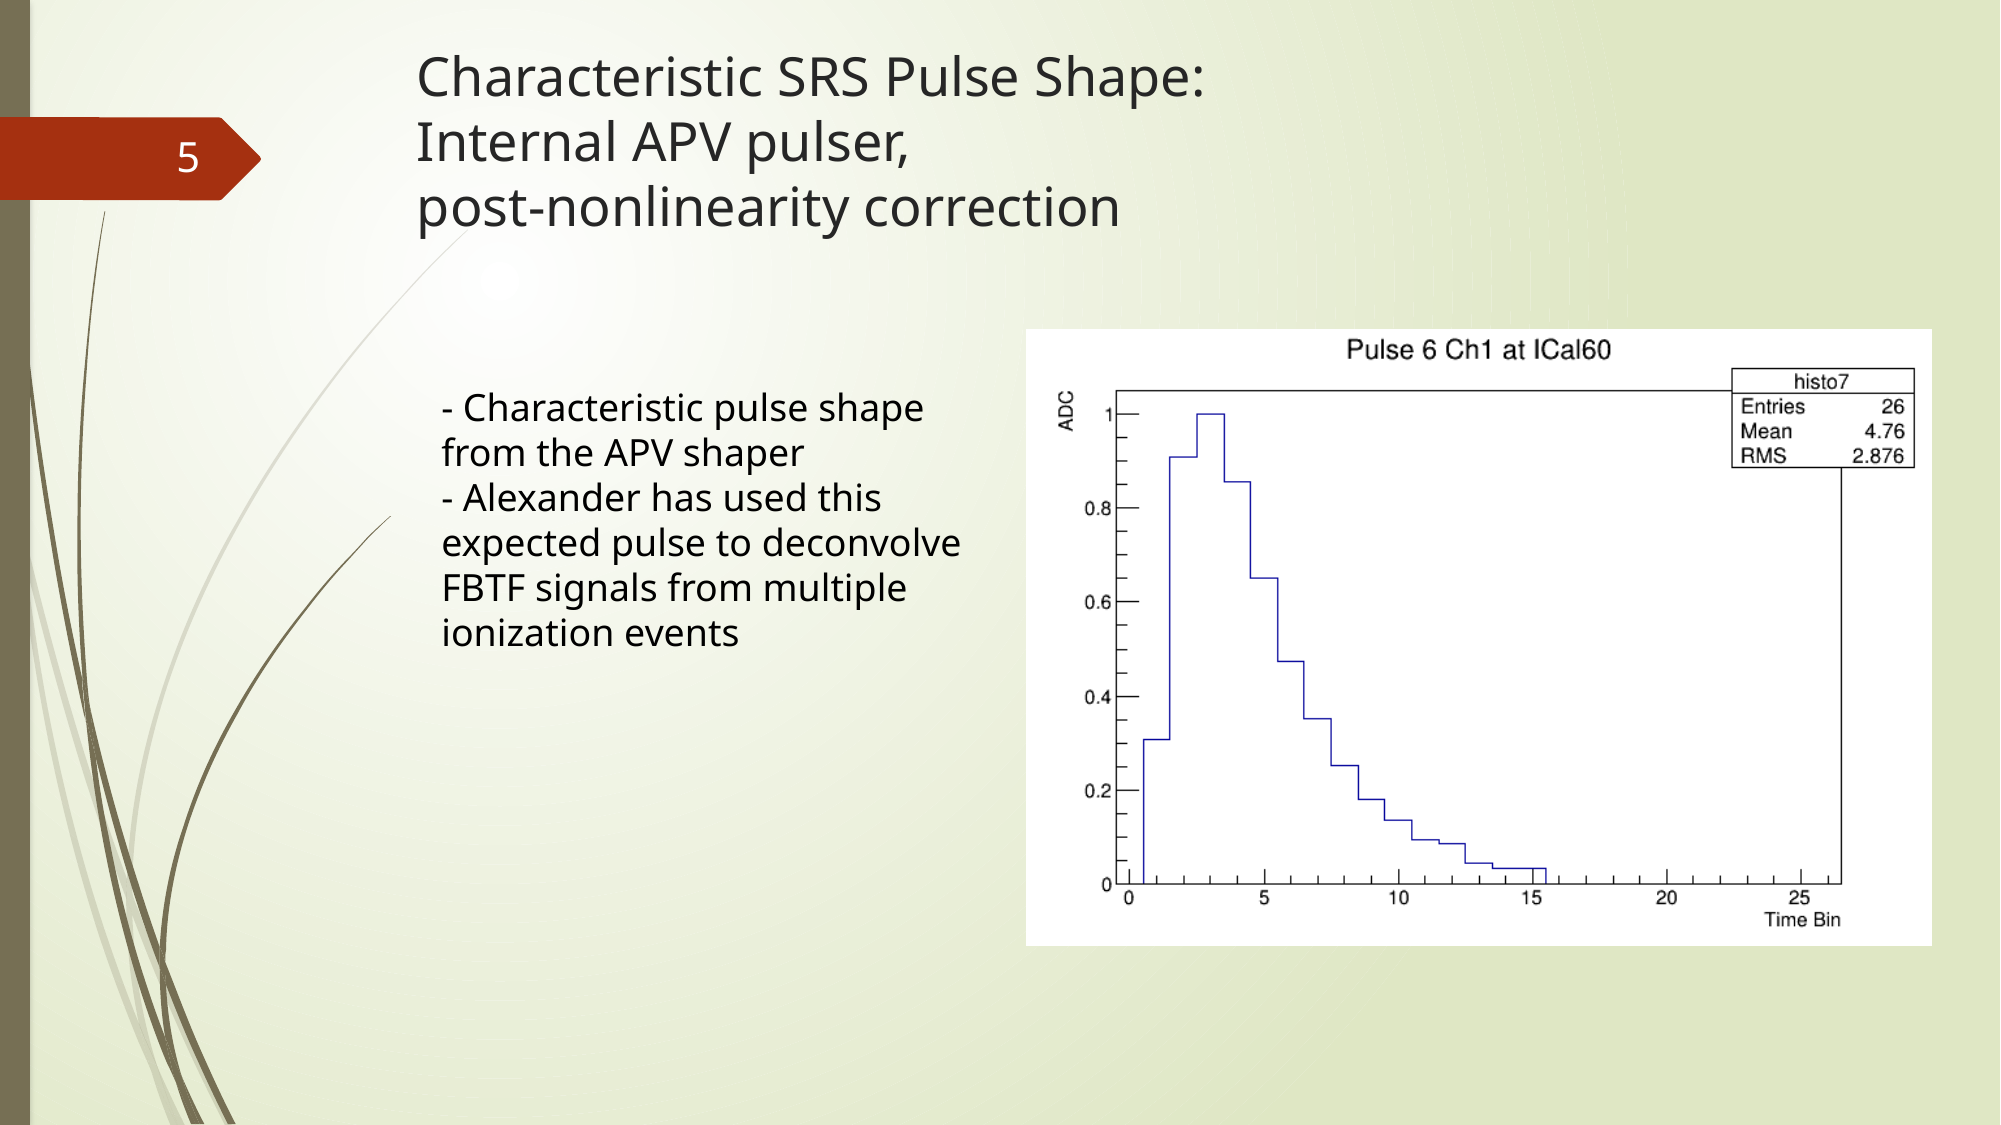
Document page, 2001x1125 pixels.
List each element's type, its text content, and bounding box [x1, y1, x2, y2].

slide_number 5 [87, 129, 216, 190]
title Characteristic SRS Pulse Shape: Internal APV pulser, post-nonlinearity correction [401, 35, 1864, 246]
picture [1026, 328, 1932, 946]
text_box - Characteristic pulse shape from the APV shaper - Alexander has used this expected pulse to deconvolve FBTF signals from multiple ionization events [426, 376, 1007, 662]
